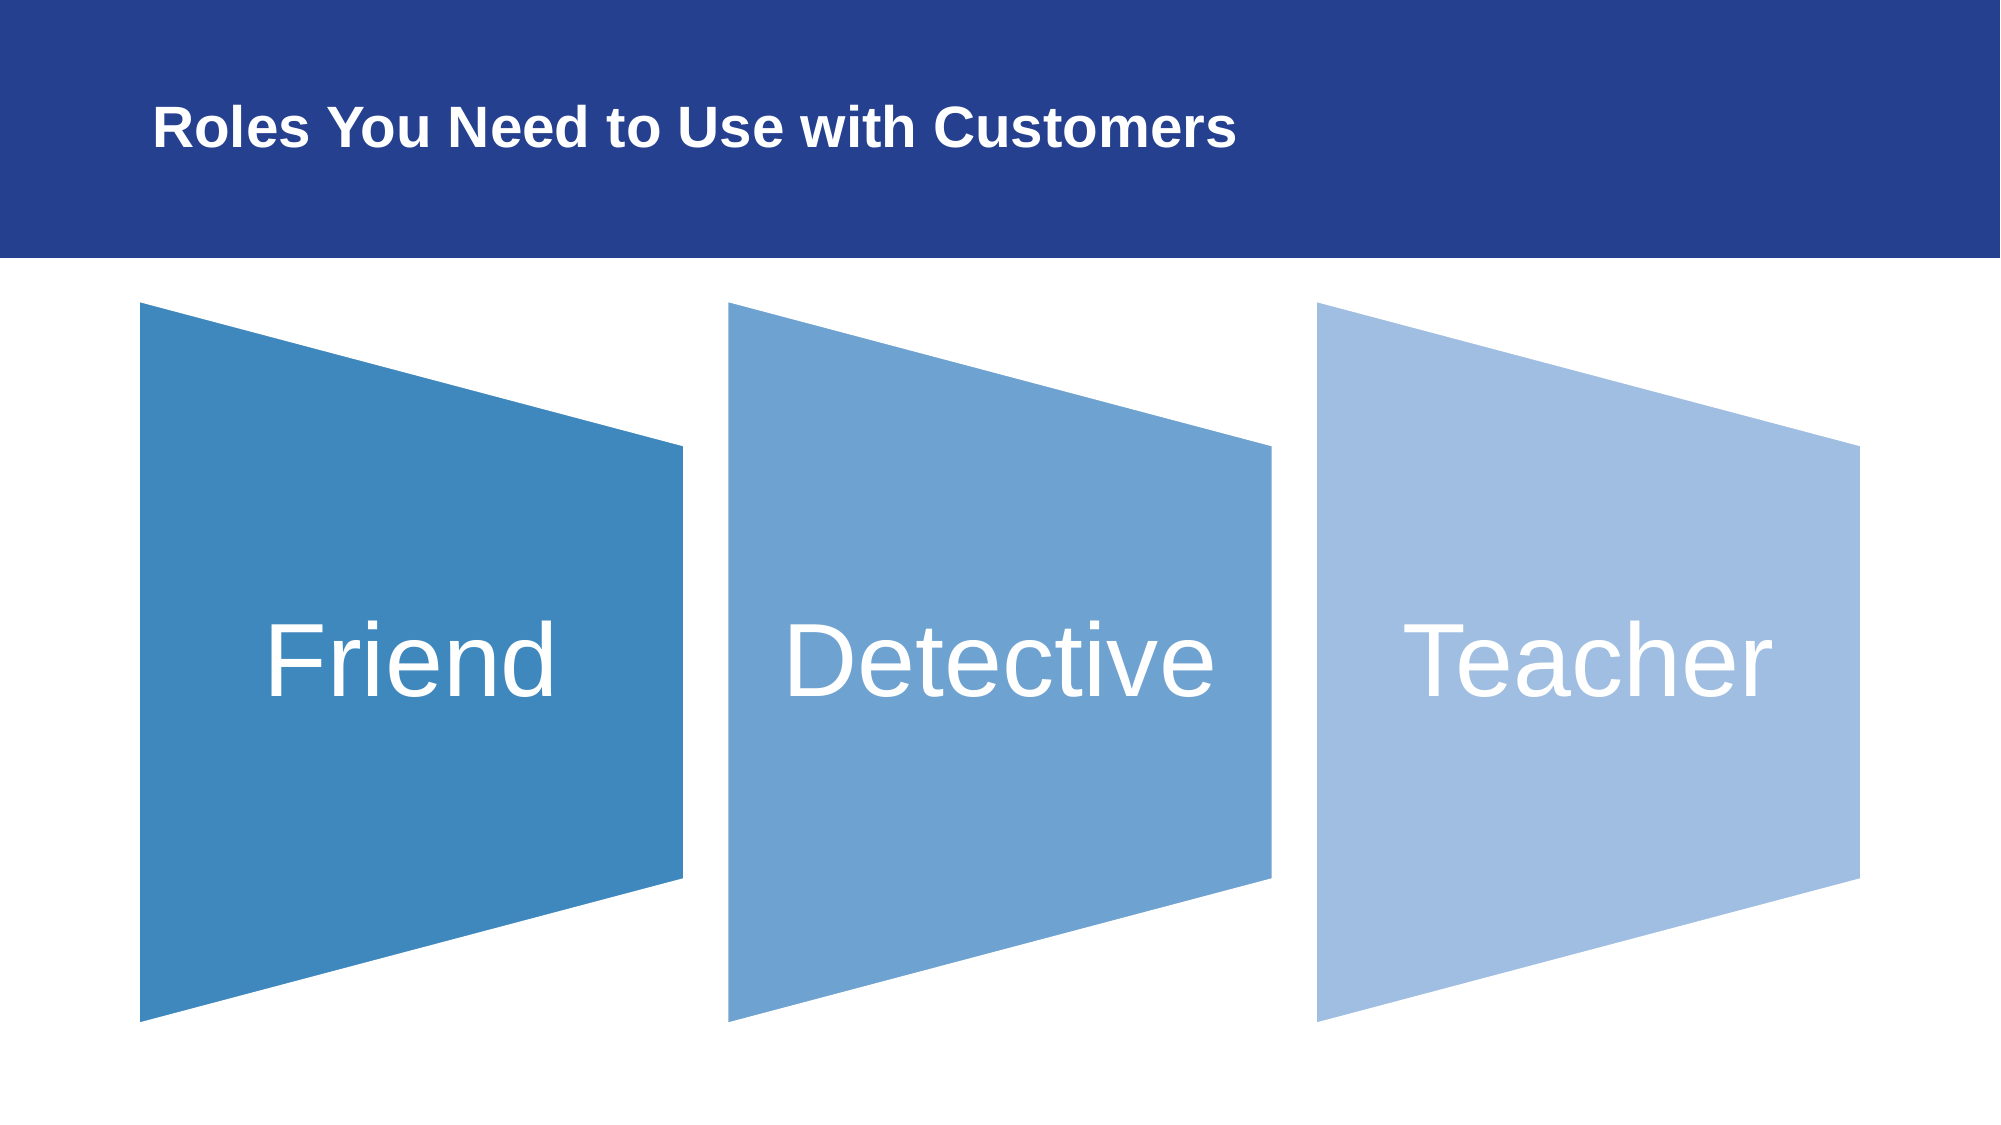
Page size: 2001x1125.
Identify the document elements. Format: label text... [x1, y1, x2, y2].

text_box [137, 299, 1863, 1026]
title Roles You Need to Use with Customers [137, 20, 1863, 238]
